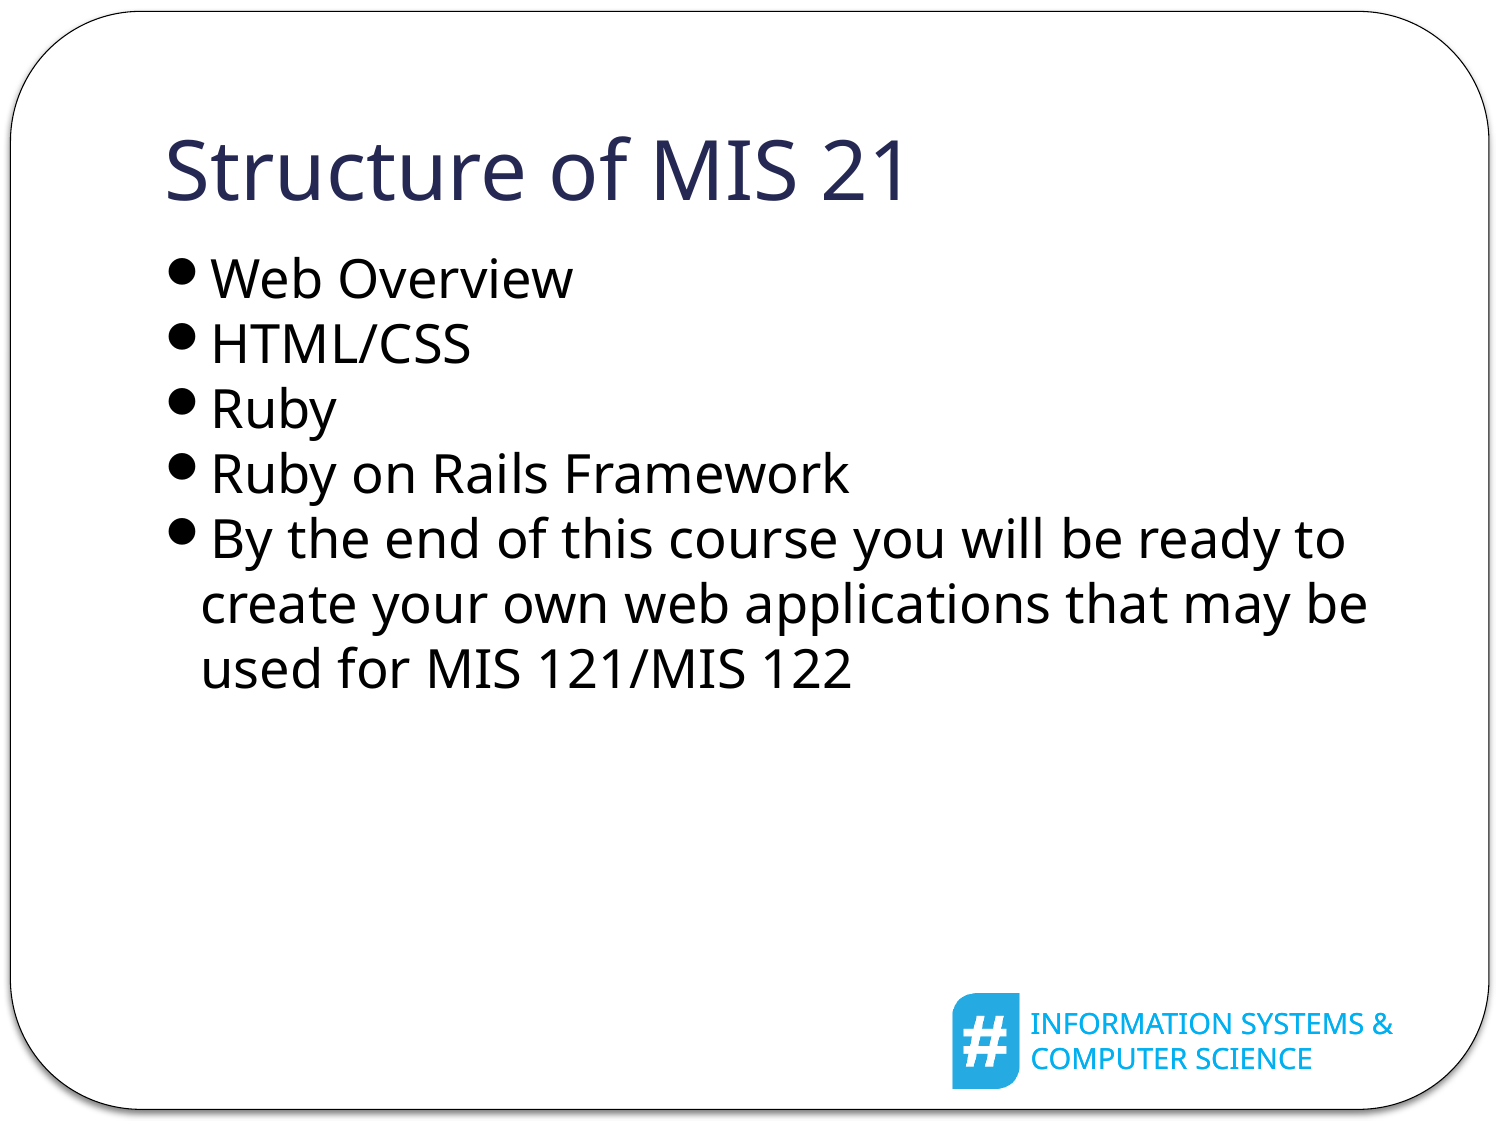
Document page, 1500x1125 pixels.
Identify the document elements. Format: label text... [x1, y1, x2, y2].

picture [950, 990, 1022, 1090]
text_box Structure of MIS 21 [150, 45, 1425, 233]
text_box Web Overview HTML/CSS Ruby Ruby on Rails Framework By the end of this course you will be ready to create your own web applications that may be used for MIS 121/MIS 122 [150, 237, 1425, 988]
